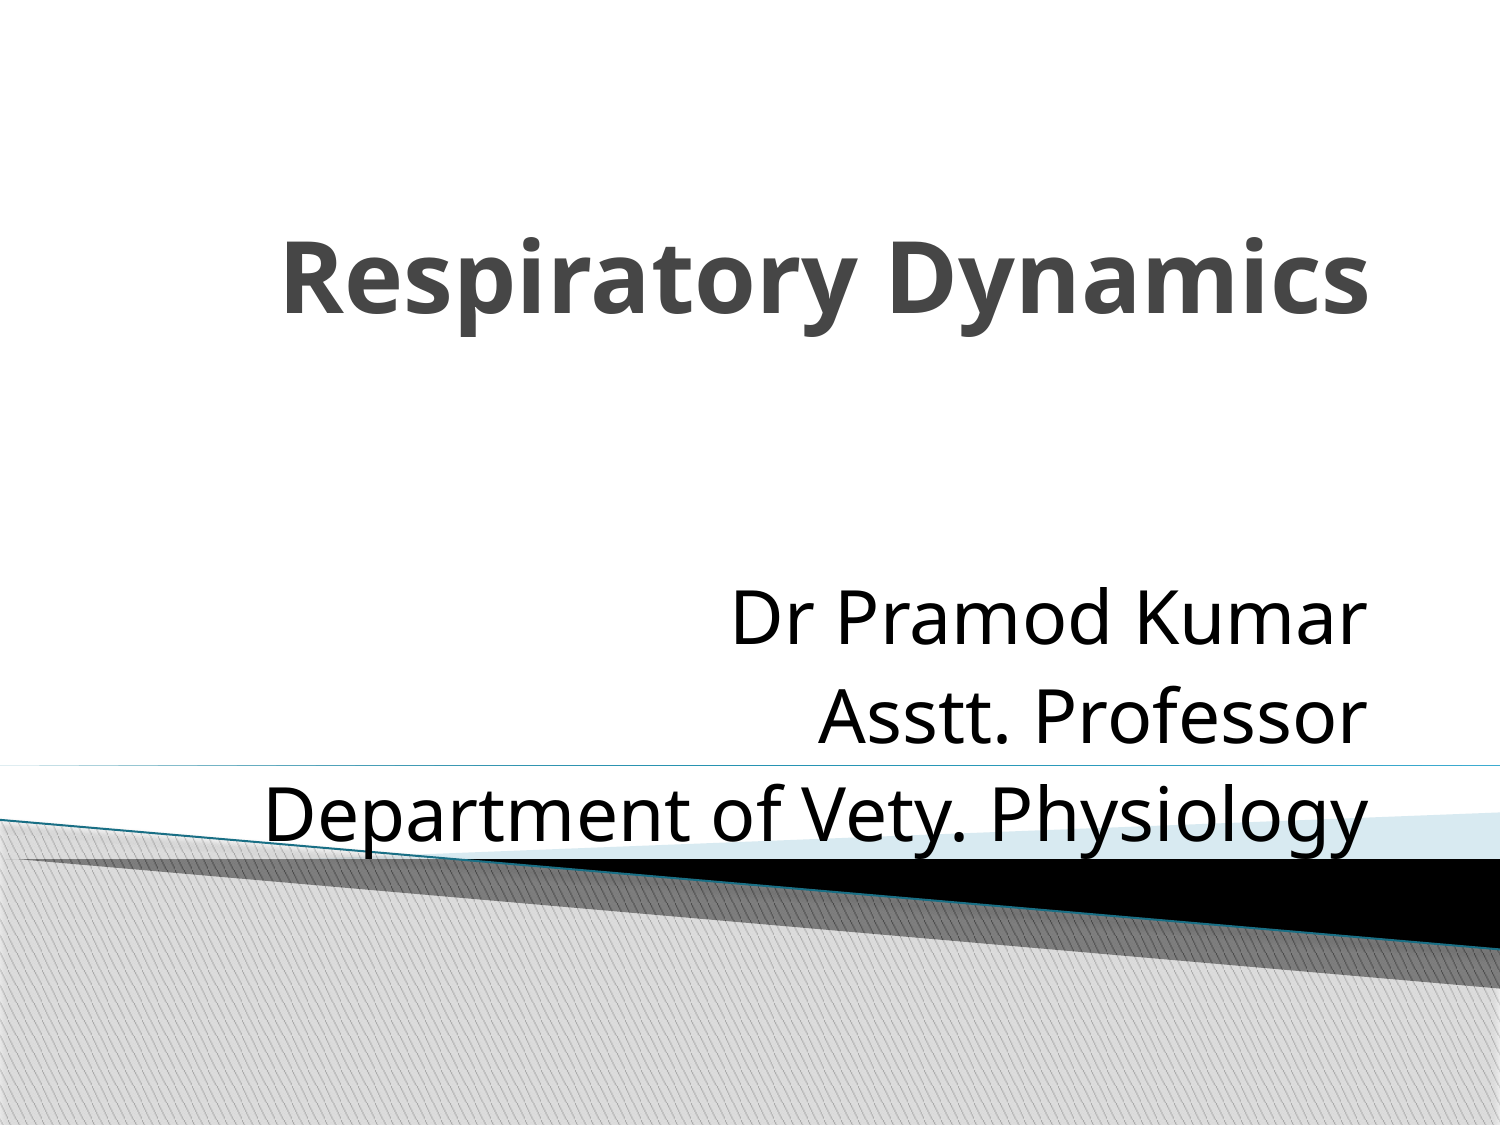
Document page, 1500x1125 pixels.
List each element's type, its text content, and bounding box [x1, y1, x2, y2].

title Respiratory Dynamics [112, 99, 1388, 342]
picture [5, 859, 1500, 989]
subtitle Dr Pramod Kumar Asstt. Professor Department of Vety. Physiology [112, 562, 1388, 760]
